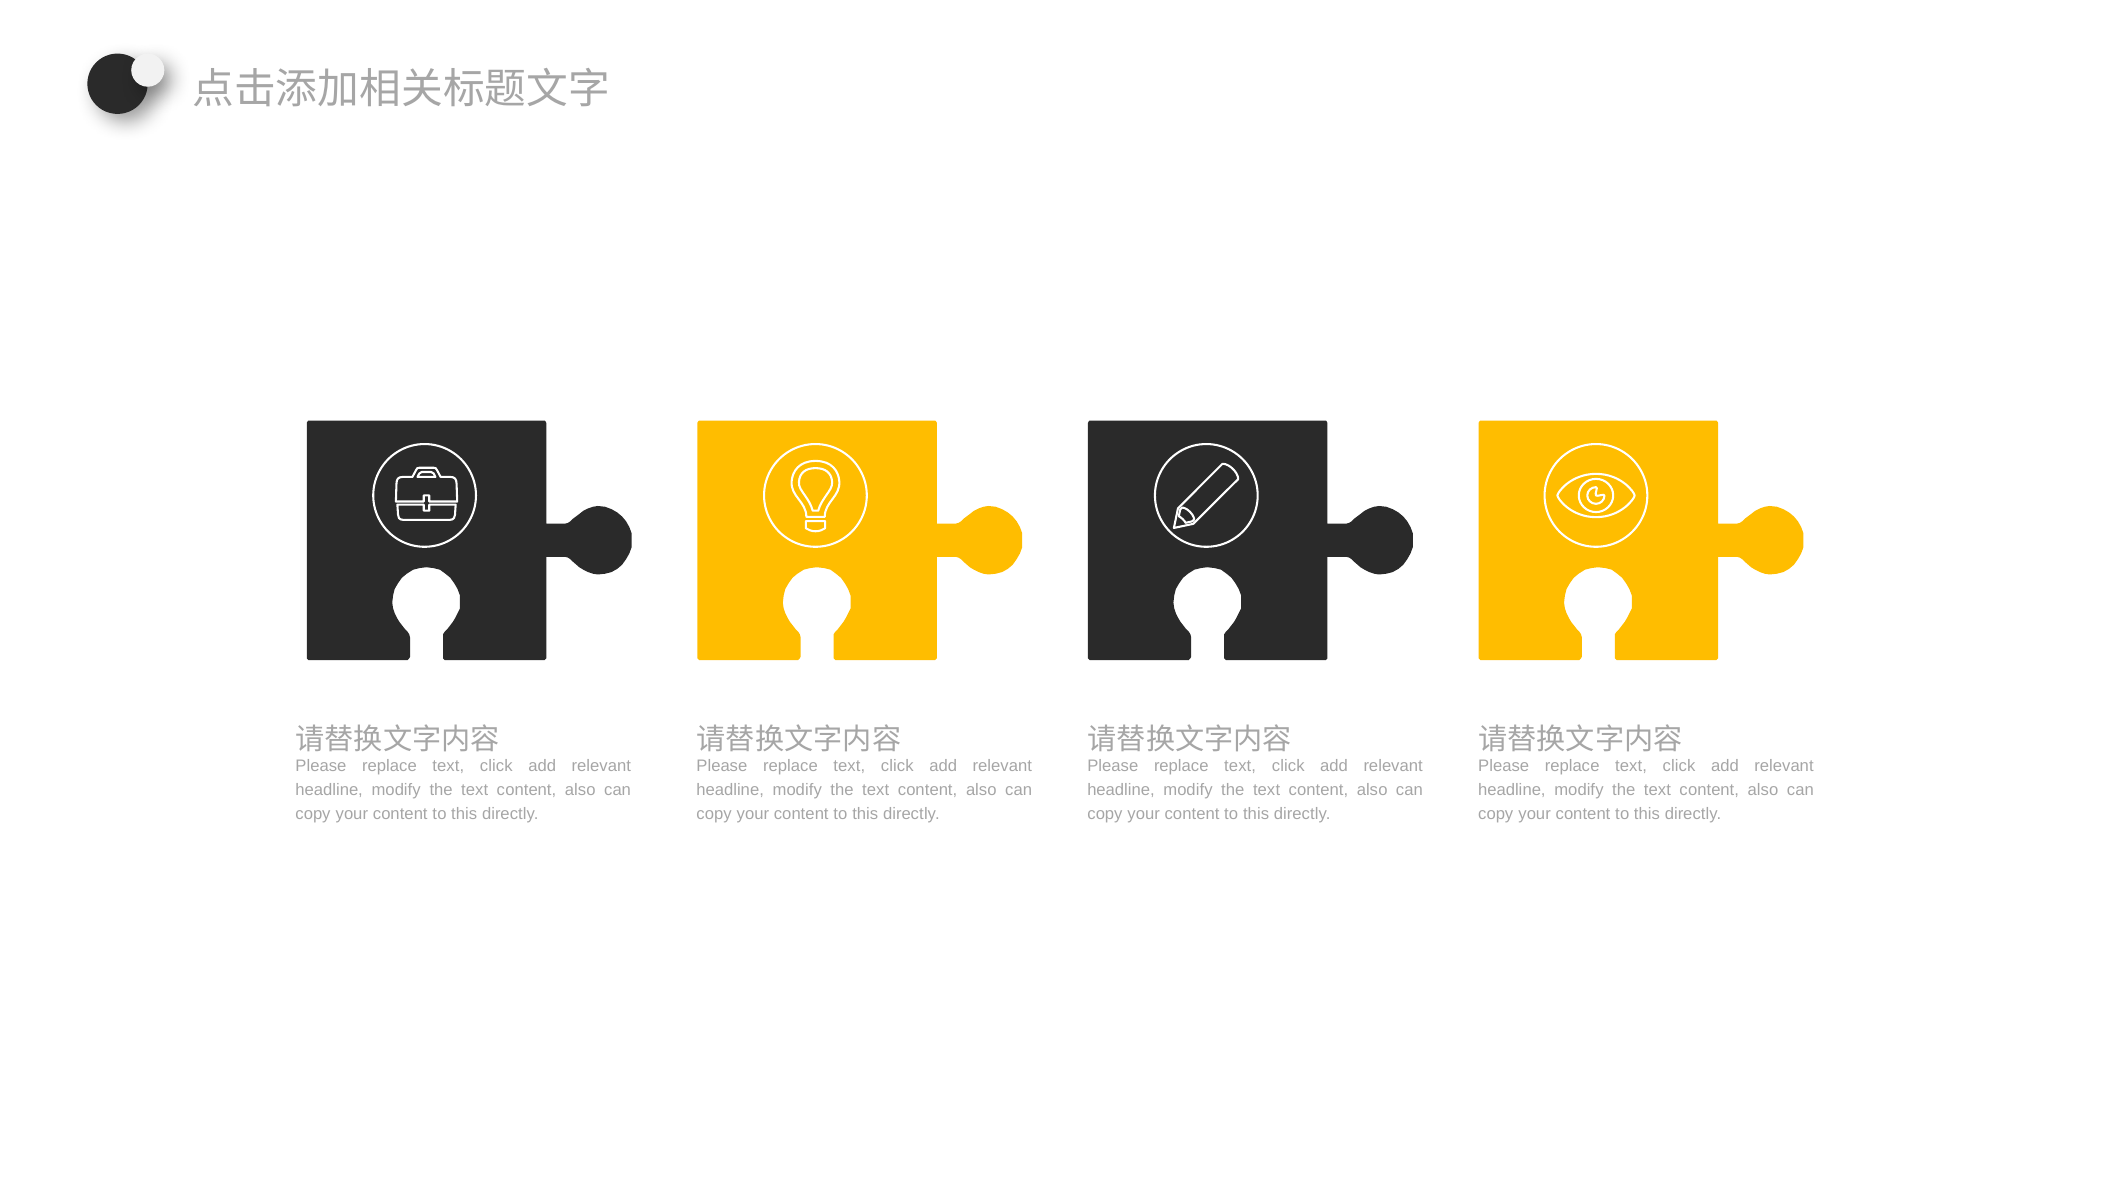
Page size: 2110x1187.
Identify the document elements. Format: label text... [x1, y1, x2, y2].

text_box Please replace text, click add relevant headline, modify the text content, also can copy your content to this directly. [295, 750, 632, 823]
text_box 请替换文字内容 [696, 713, 962, 750]
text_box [1544, 444, 1648, 547]
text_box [1154, 444, 1258, 547]
text_box [1478, 420, 1804, 661]
text_box 请替换文字内容 [1087, 713, 1353, 750]
text_box [130, 52, 166, 88]
text_box 请替换文字内容 [1478, 713, 1743, 750]
text_box Please replace text, click add relevant headline, modify the text content, also can copy your content to this directly. [1478, 750, 1815, 823]
text_box [86, 52, 142, 115]
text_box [764, 444, 867, 547]
text_box 点击添加相关标题文字 [176, 53, 680, 114]
text_box Please replace text, click add relevant headline, modify the text content, also can copy your content to this directly. [1087, 750, 1424, 823]
text_box 请替换文字内容 [295, 713, 561, 750]
text_box Please replace text, click add relevant headline, modify the text content, also can copy your content to this directly. [696, 750, 1033, 823]
text_box [697, 420, 1023, 661]
text_box [306, 420, 632, 661]
text_box [1087, 420, 1413, 661]
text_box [373, 444, 476, 547]
